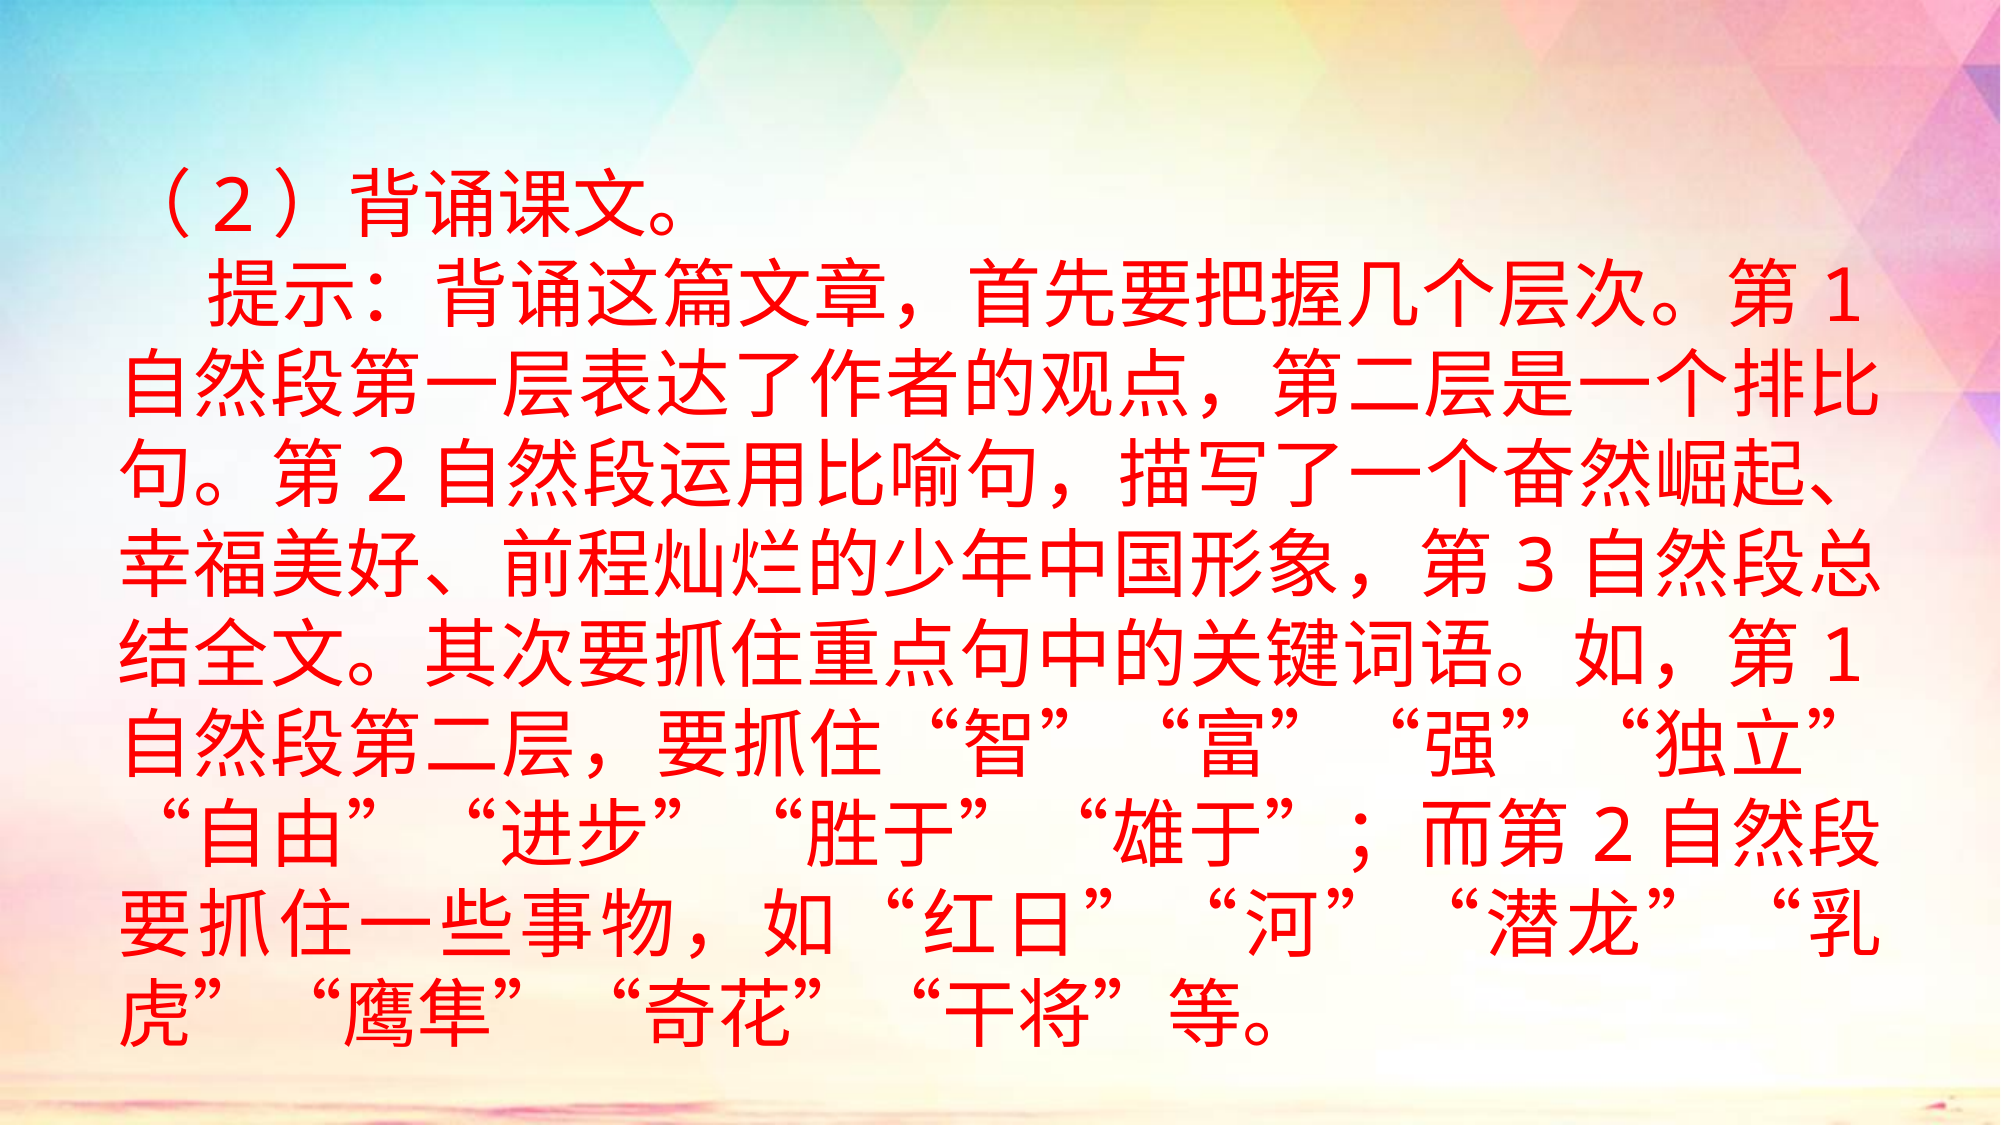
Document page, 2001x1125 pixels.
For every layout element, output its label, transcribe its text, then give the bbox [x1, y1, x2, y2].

picture [0, 0, 2001, 1125]
text_box （2）背诵课文。 提示：背诵这篇文章，首先要把握几个层次。第1自然段第一层表达了作者的观点，第二层是一个排比句。第2自然段运用比喻句，描写了一个奋然崛起、幸福美好、前程灿烂的少年中国形象，第3自然段总结全文。其次要抓住重点句中的关键词语。如，第1自然段第二层，要抓住“智”“富”“强”“独立”“自由”“进步”“胜于”“雄于”；而第2自然段要抓住一些事物，如“红日”“河”“潜龙”“乳虎”“鹰隼”“奇花”“干将”等。 [102, 148, 1898, 1064]
